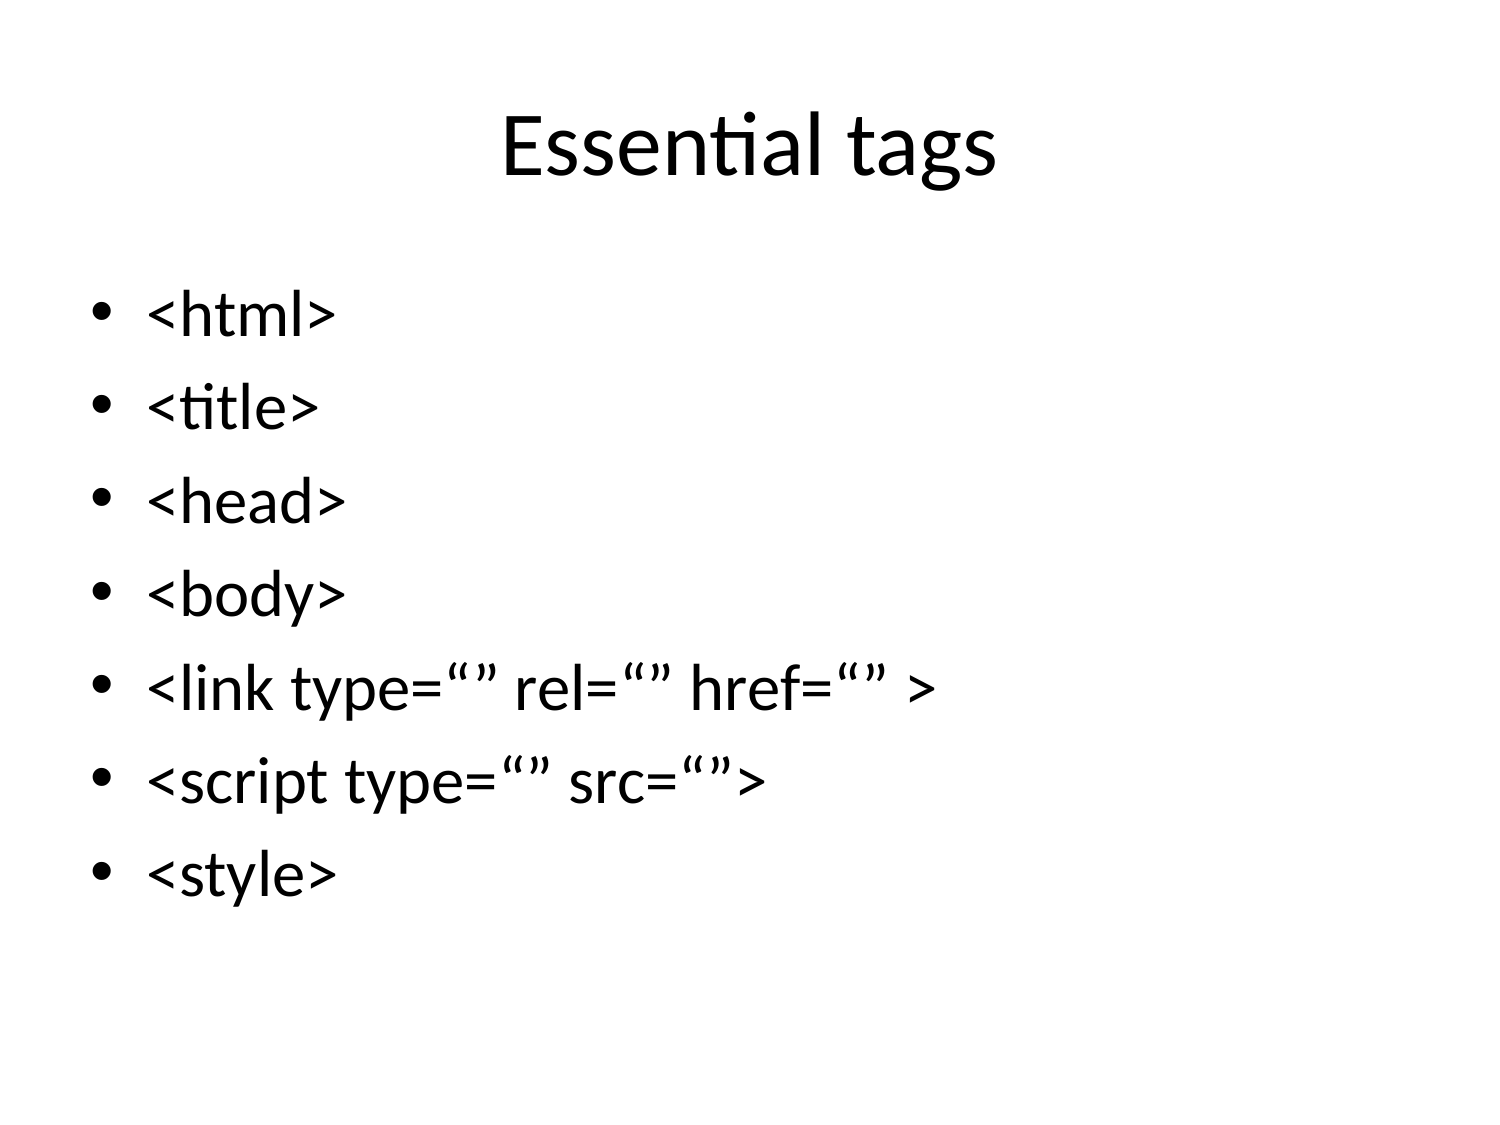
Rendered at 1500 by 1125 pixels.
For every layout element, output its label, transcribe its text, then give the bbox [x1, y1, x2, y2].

list <html> <title> <head> <body> <link type=“” rel=“” href=“” > <script type=“” src=“”> <style> [75, 262, 1425, 1005]
title Essential tags [75, 45, 1425, 233]
